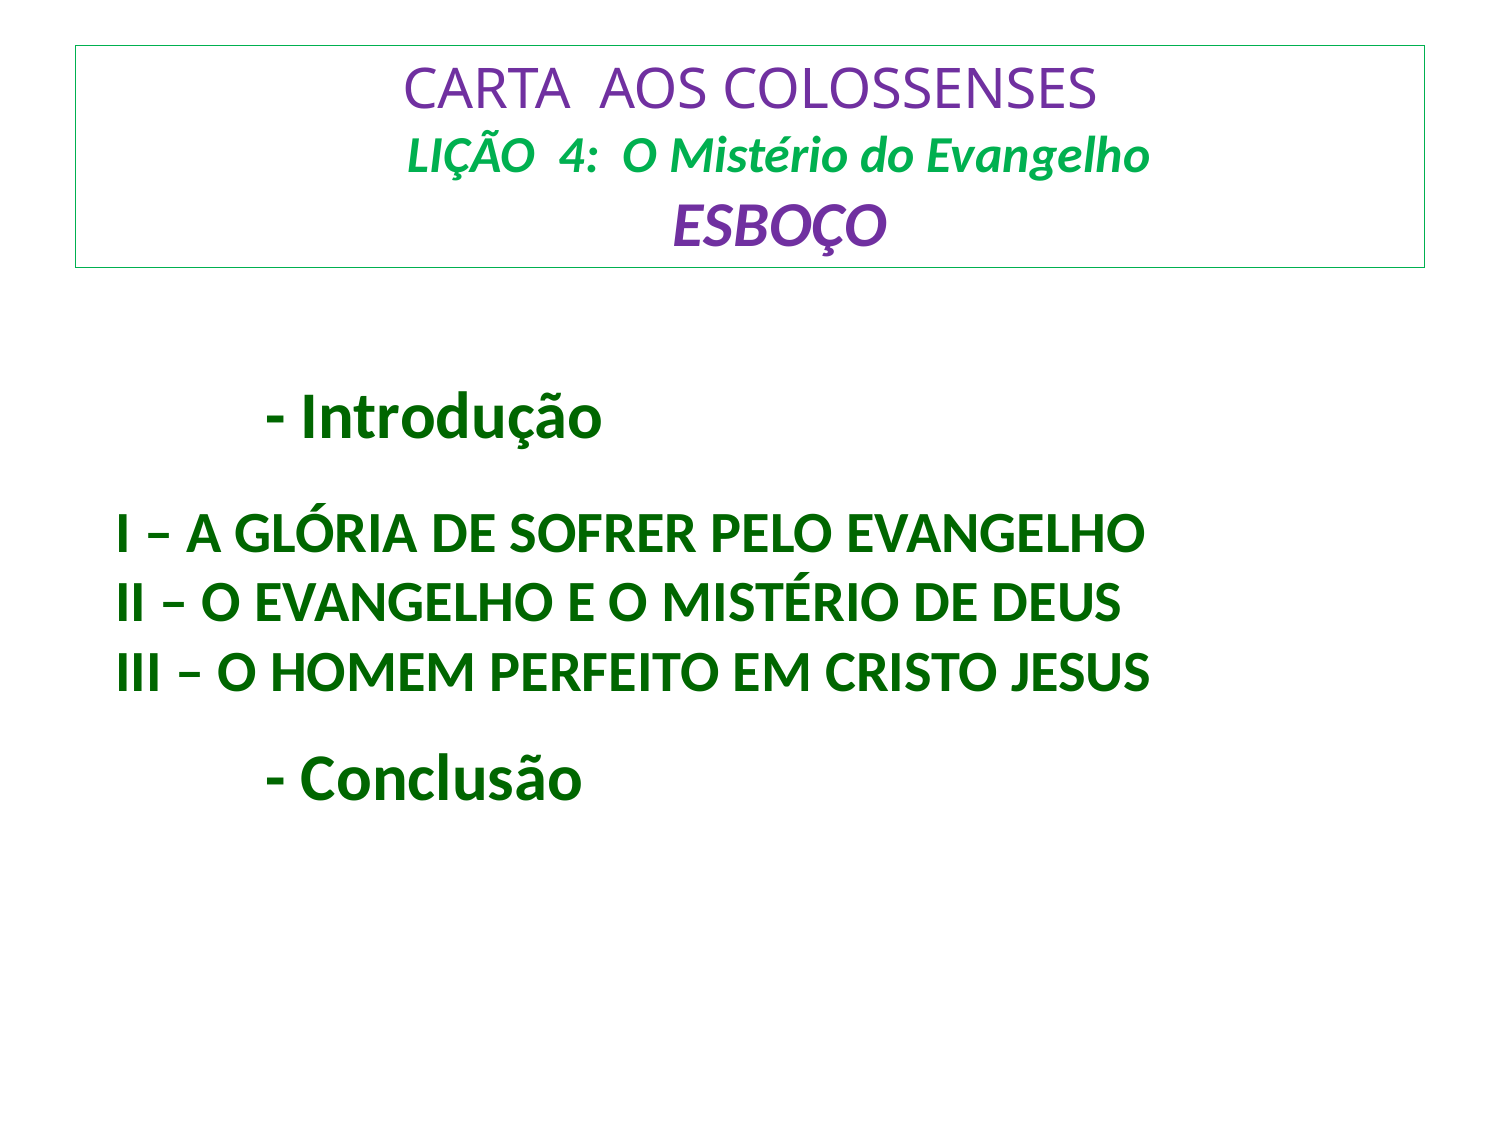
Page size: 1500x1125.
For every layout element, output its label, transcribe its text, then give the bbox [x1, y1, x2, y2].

title CARTA AOS COLOSSENSES LIÇÃO 4: O Mistério do Evangelho ESBOÇO [75, 45, 1425, 268]
list - Introdução I – A GLÓRIA DE SOFRER PELO EVANGELHO II – O EVANGELHO E O MISTÉRIO DE DEUS III – O HOMEM PERFEITO EM CRISTO JESUS - Conclusão [100, 314, 1424, 975]
